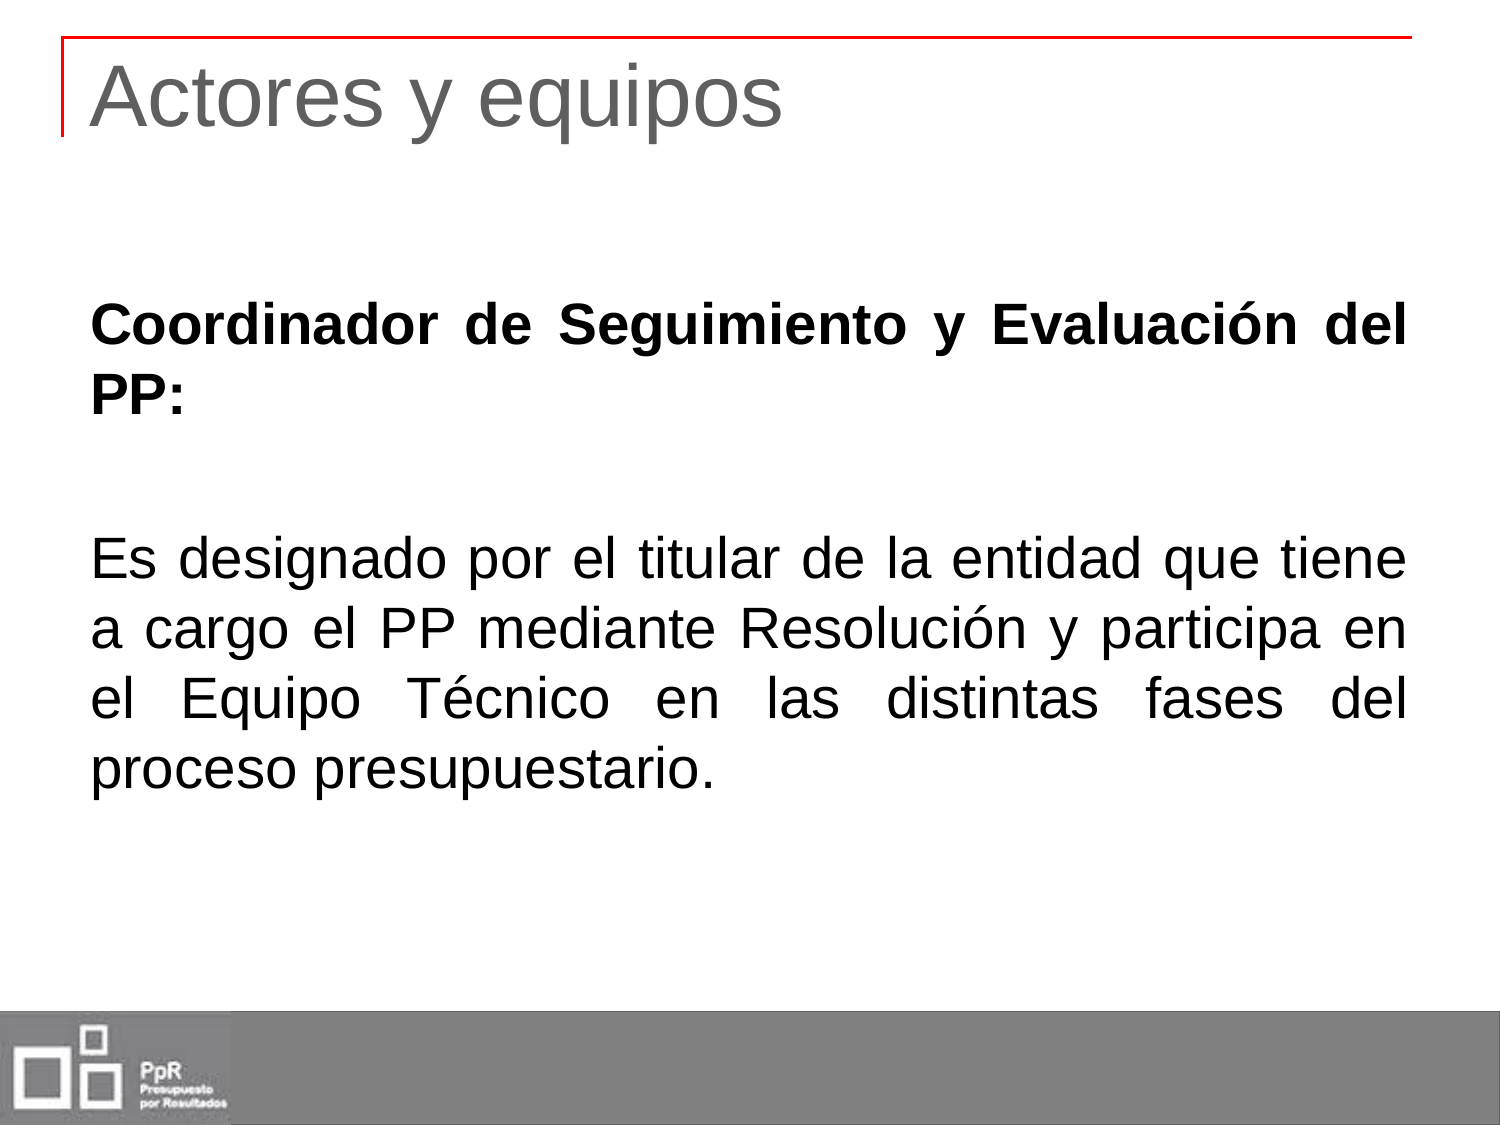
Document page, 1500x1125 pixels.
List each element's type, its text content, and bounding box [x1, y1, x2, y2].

title Actores y equipos [73, 30, 1425, 174]
list Coordinador de Seguimiento y Evaluación del PP: Es designado por el titular de la entidad que tiene a cargo el PP mediante Resolución y participa en el Equipo Técnico en las distintas fases del proceso presupuestario. [74, 278, 1426, 835]
picture [0, 1011, 231, 1125]
